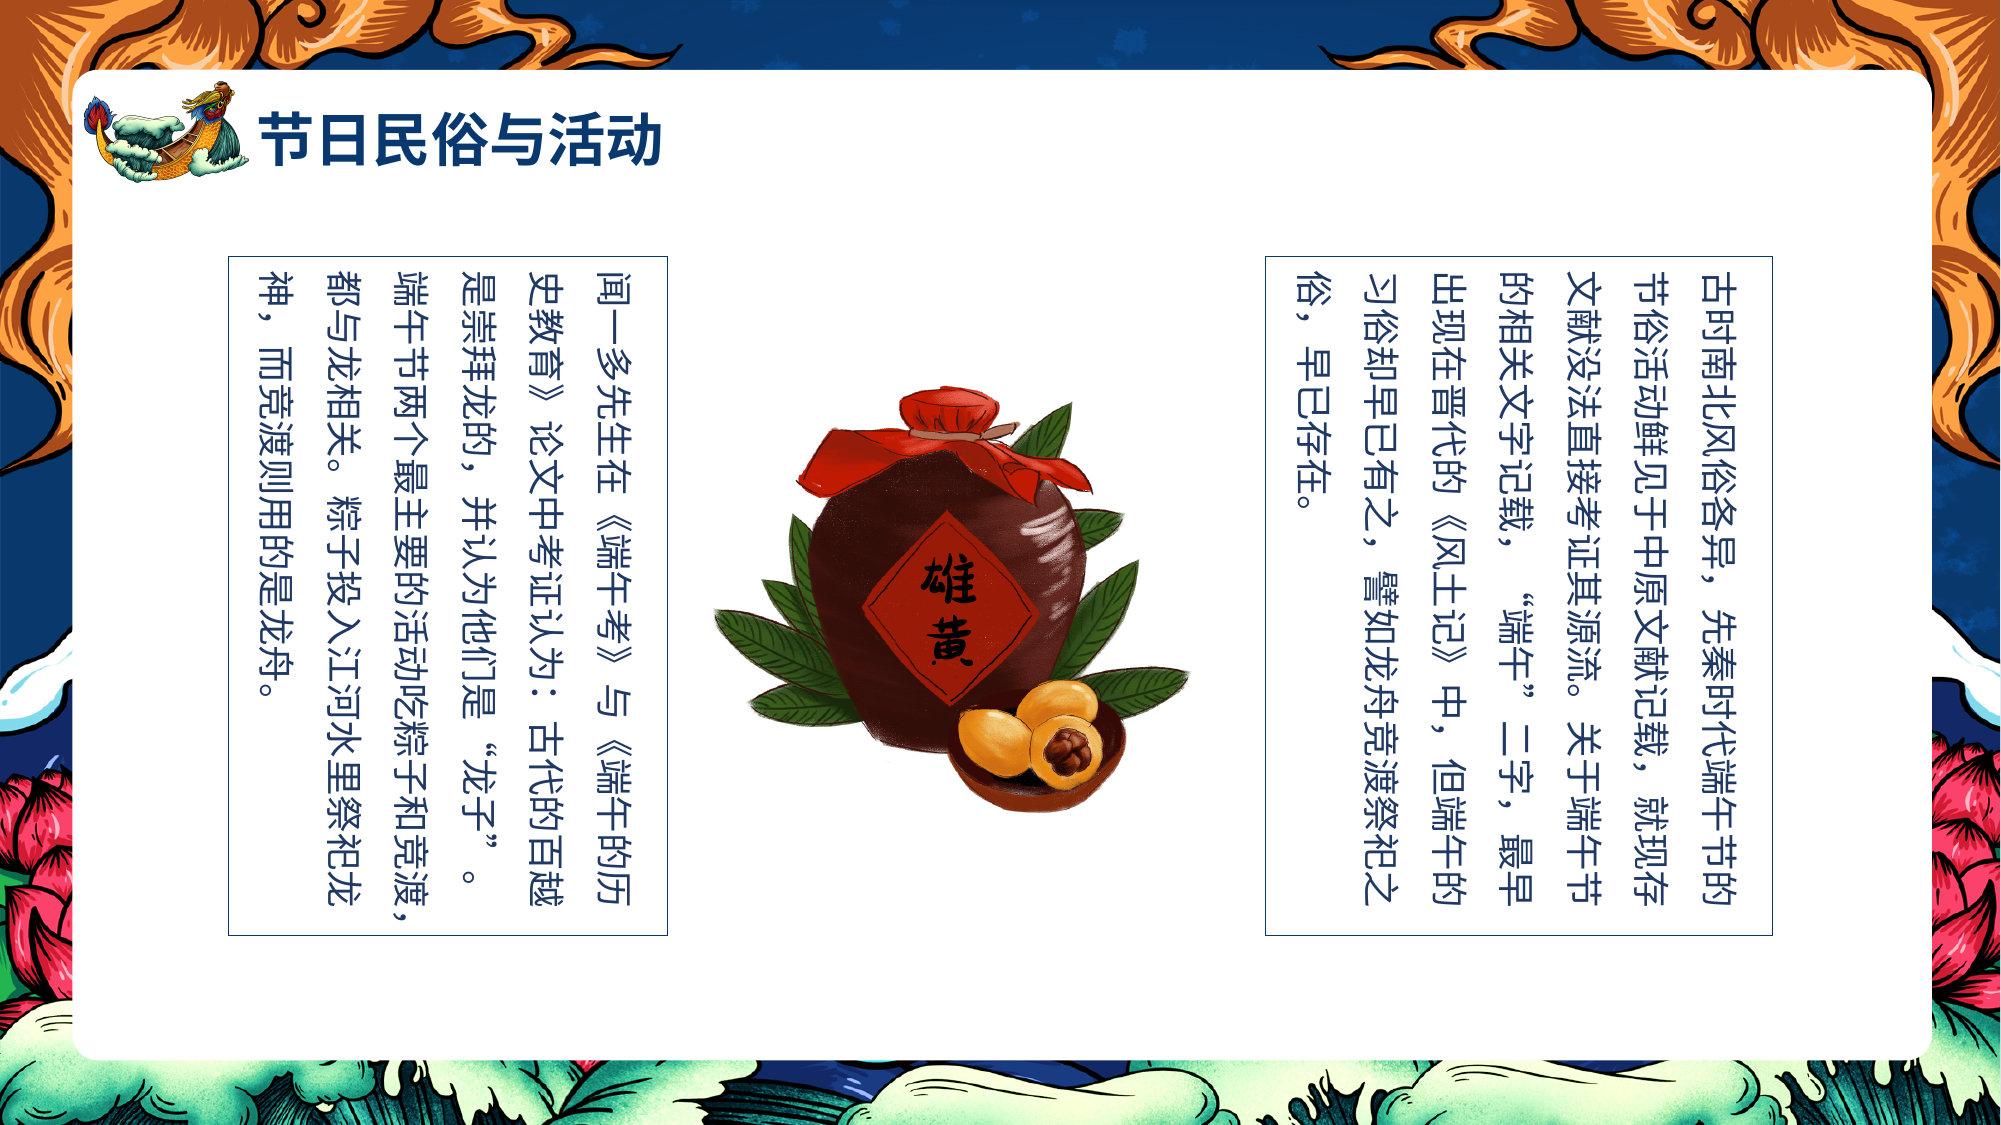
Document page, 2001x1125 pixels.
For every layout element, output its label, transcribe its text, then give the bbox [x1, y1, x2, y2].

text_box 古时南北风俗各异，先秦时代端午节的节俗活动鲜见于中原文献记载，就现存文献没法直接考证其源流。关于端午节的相关文字记载，“端午”二字，最早出现在晋代的《风土记》中，但端午的习俗却早已有之，譬如龙舟竞渡祭祀之俗，早已存在。 [1265, 256, 1773, 936]
picture [0, 0, 2001, 1125]
picture [313, 1119, 321, 1125]
picture [1804, 1117, 1815, 1125]
text_box 节日民俗与活动 [241, 95, 679, 181]
text_box 闻一多先生在《端午考》与《端午的历史教育》论文中考证认为：古代的百越是崇拜龙的，并认为他们是“龙子”。端午节两个最主要的活动吃粽子和竞渡，都与龙相关。粽子投入江河水里祭祀龙神，而竞渡则用的是龙舟。 [228, 256, 668, 936]
